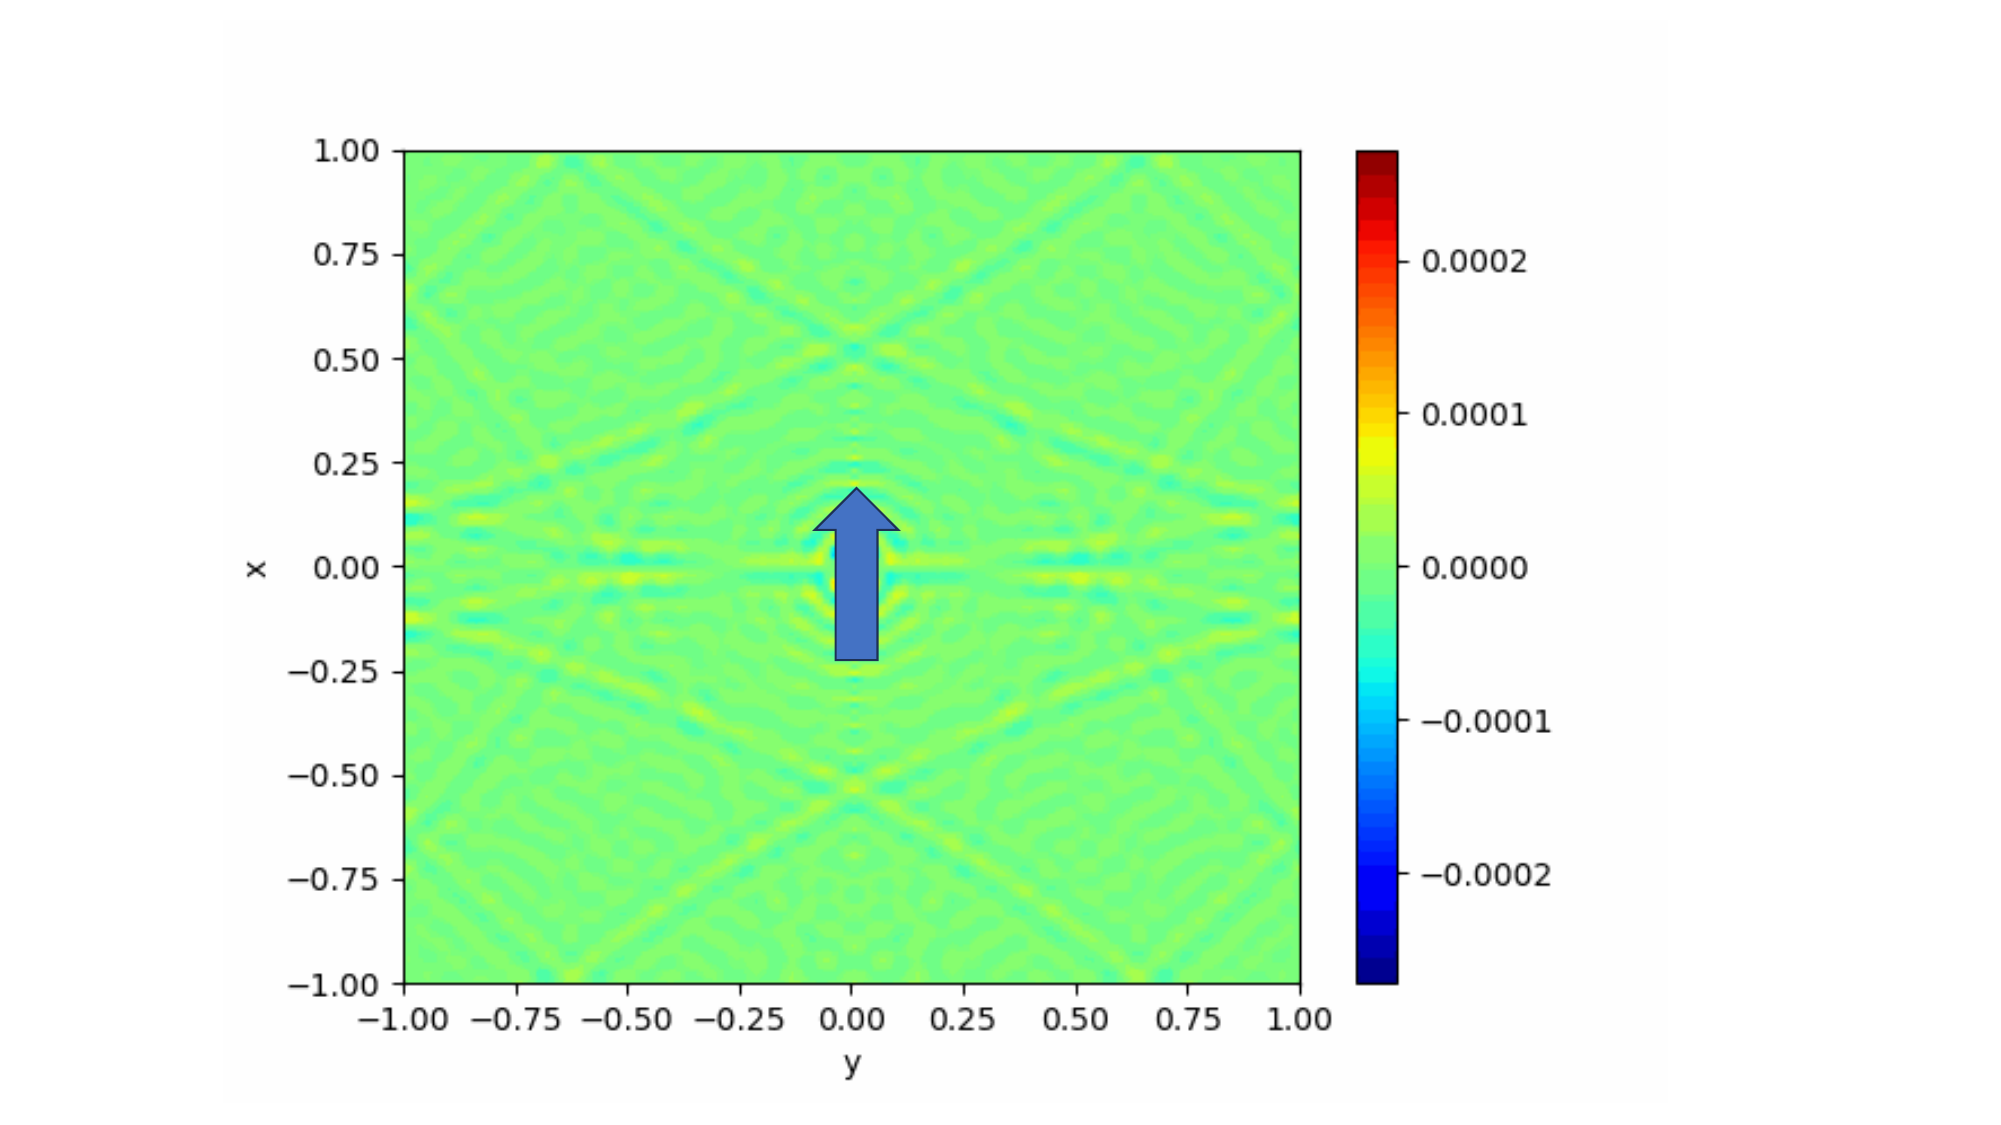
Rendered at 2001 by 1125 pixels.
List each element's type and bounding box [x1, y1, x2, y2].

picture [223, 20, 1668, 1103]
